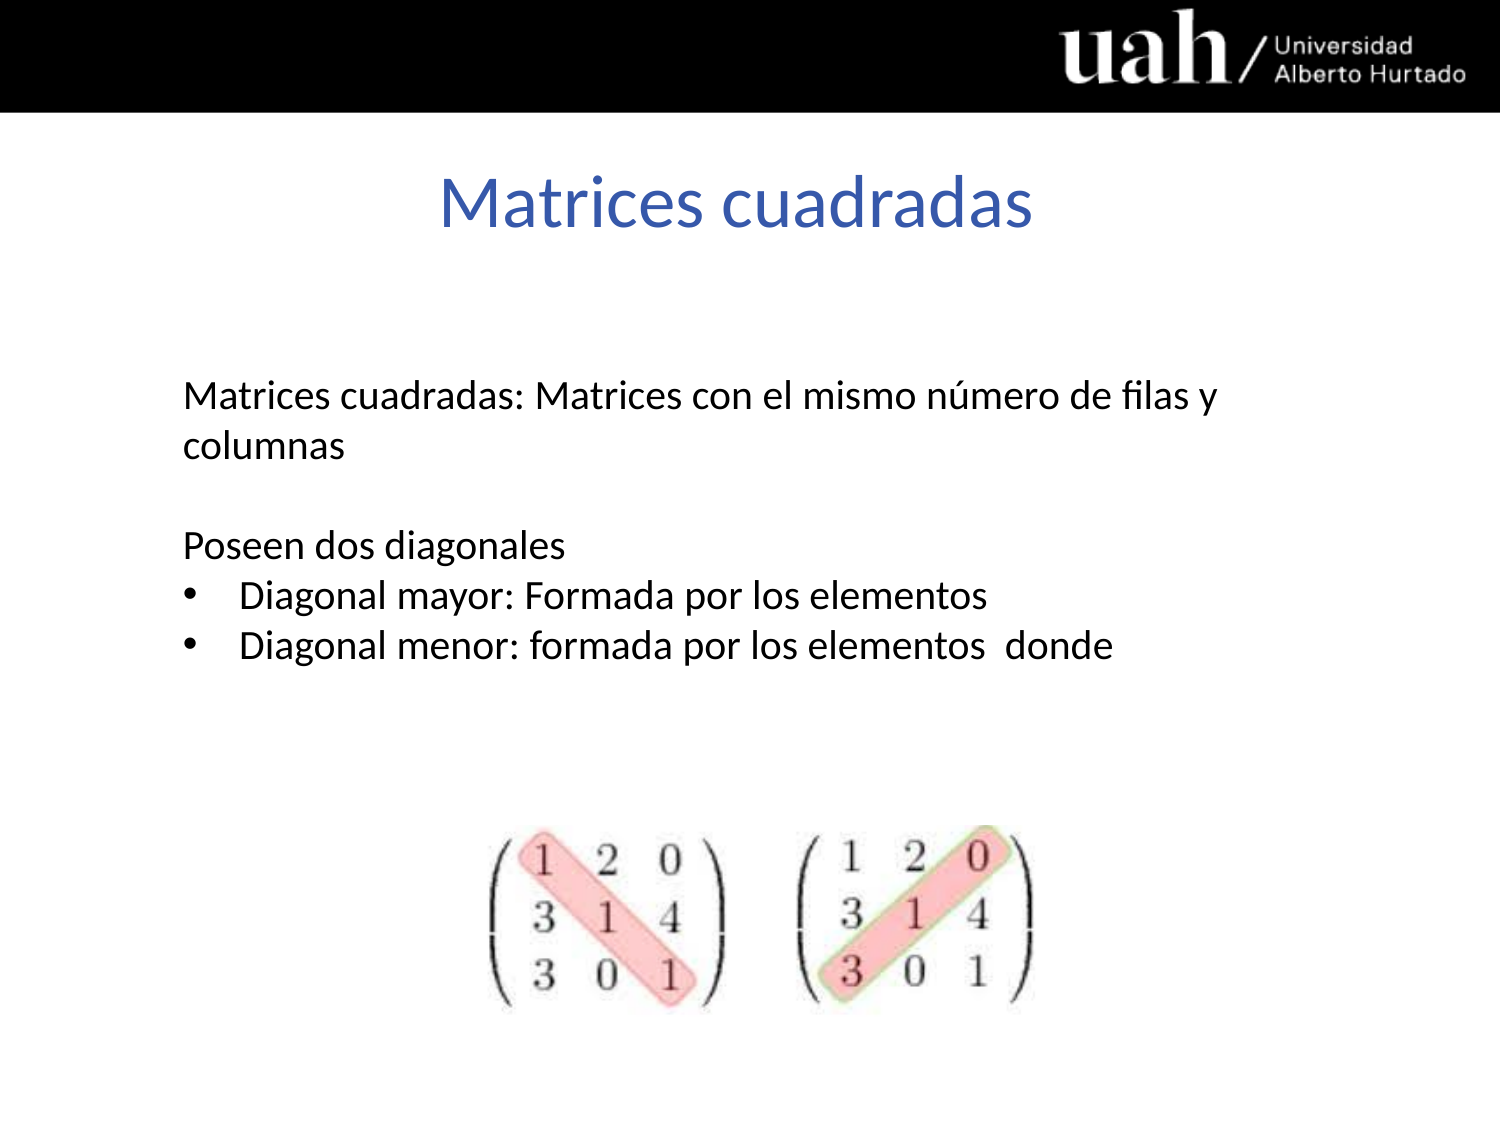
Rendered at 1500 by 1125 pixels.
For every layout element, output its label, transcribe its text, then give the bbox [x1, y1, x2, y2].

text_box [0, 0, 1500, 114]
text_box Matrices cuadradas [361, 145, 1112, 250]
picture [1057, 0, 1468, 94]
picture [460, 825, 1058, 1022]
